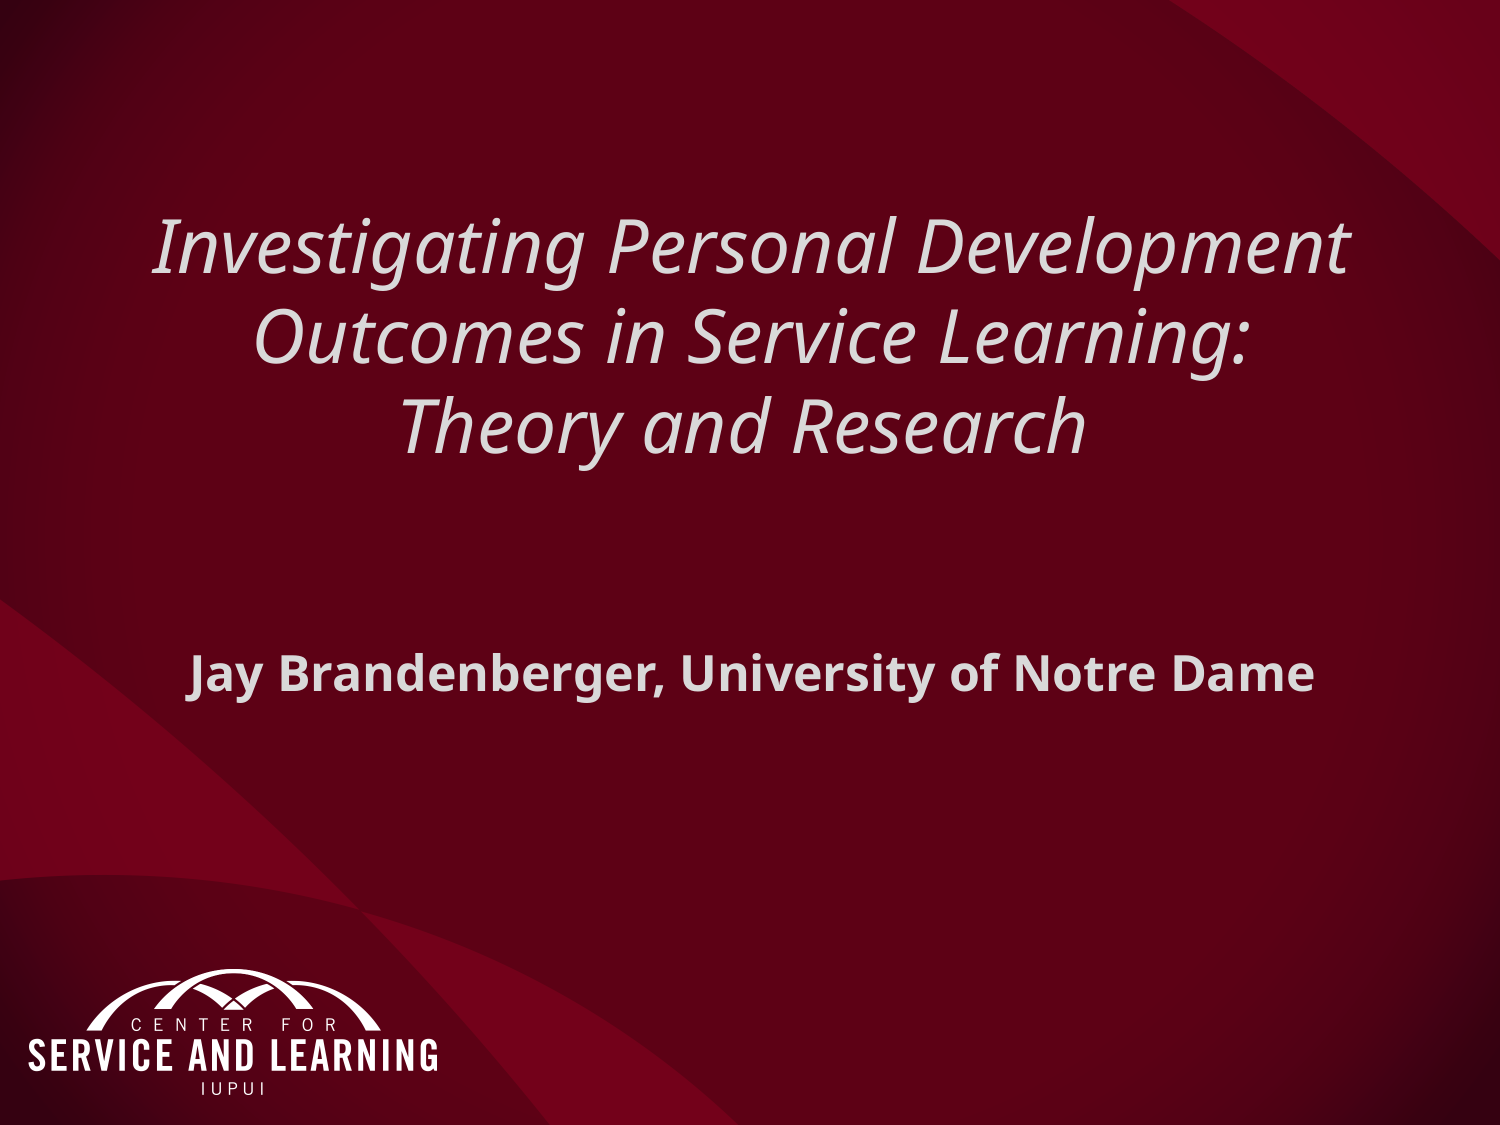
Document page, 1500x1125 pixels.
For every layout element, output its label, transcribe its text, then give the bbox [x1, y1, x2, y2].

subtitle Investigating Personal Development Outcomes in Service Learning: Theory and Research Jay Brandenberger, University of Notre Dame [117, 190, 1388, 838]
picture [0, 0, 1500, 1125]
